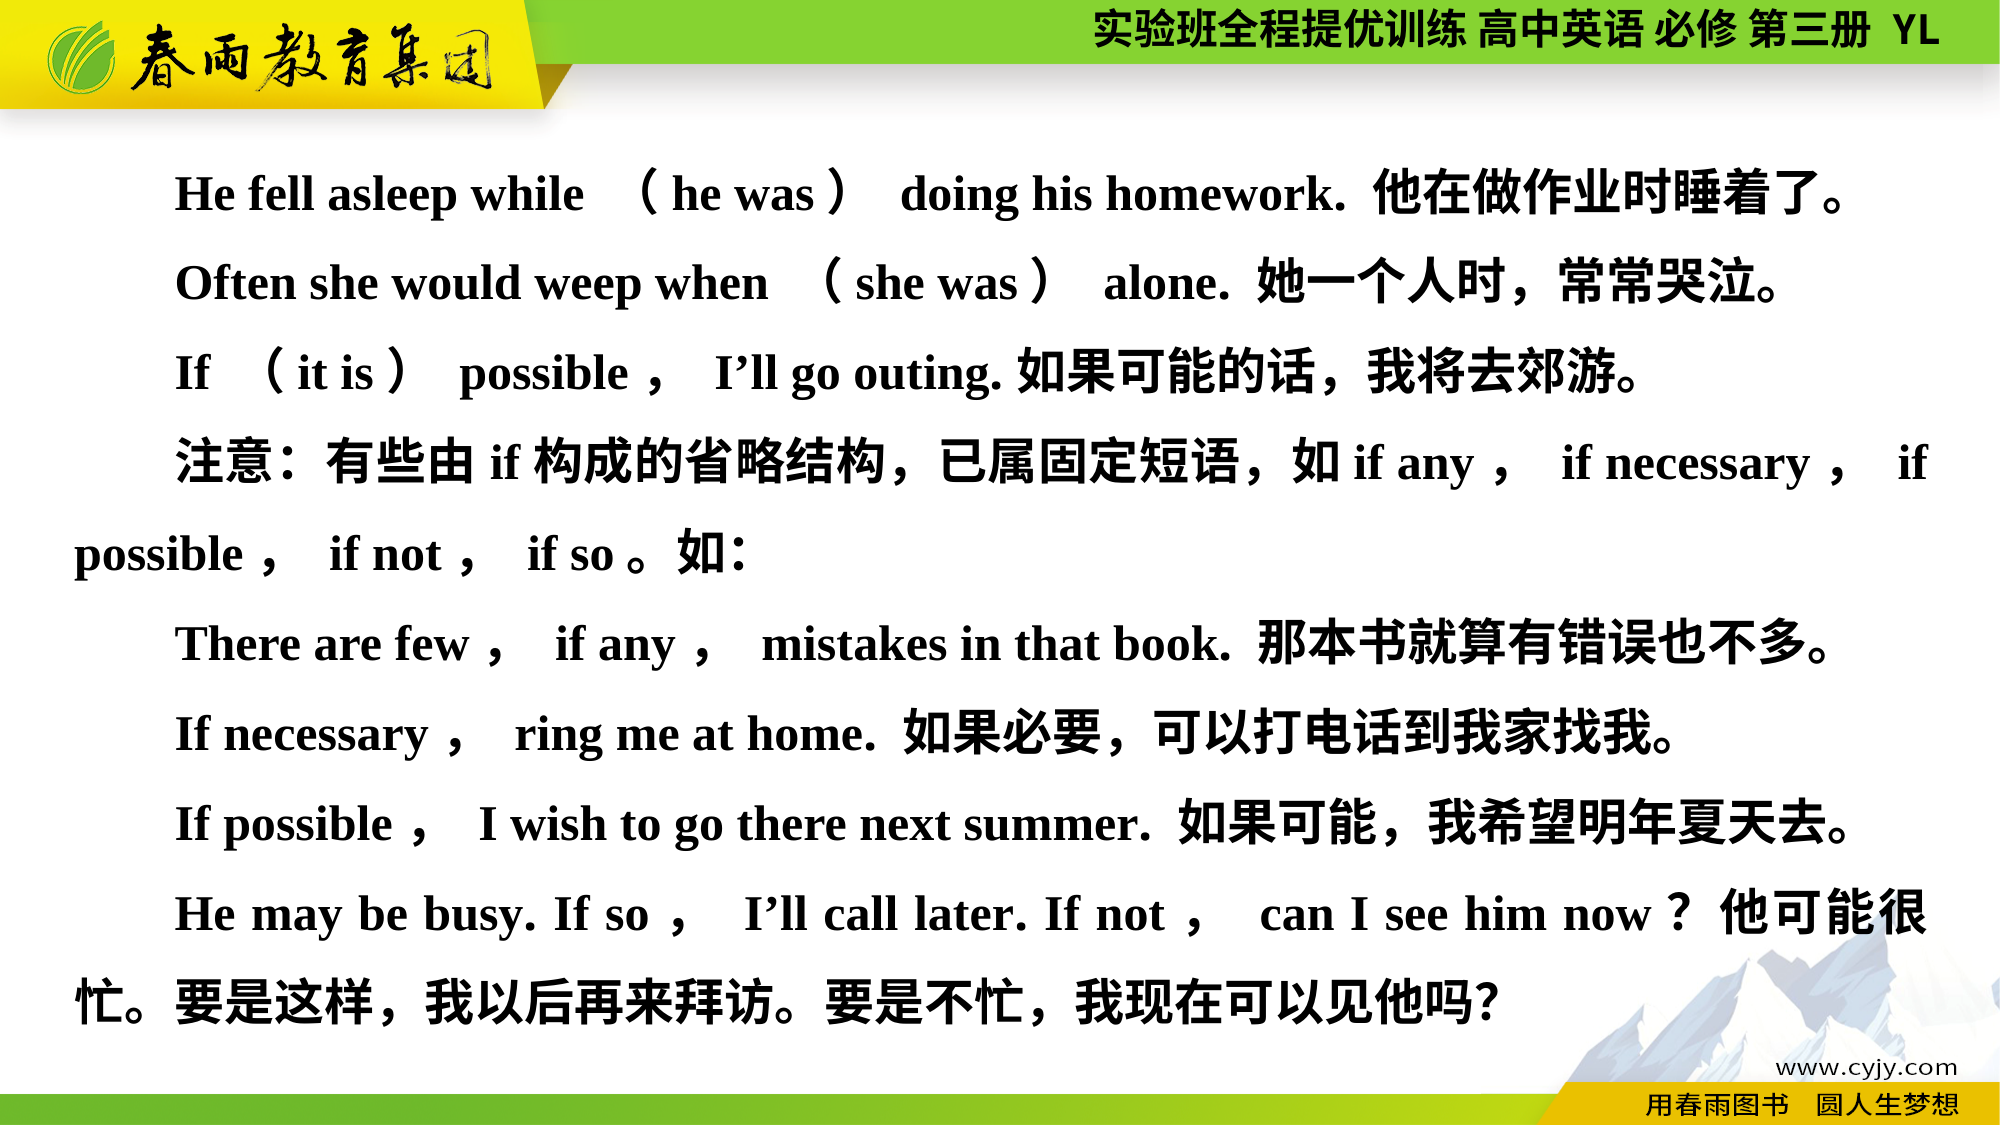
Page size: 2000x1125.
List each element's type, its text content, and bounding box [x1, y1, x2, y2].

picture [0, 0, 2000, 1125]
list He fell asleep while （he was） doing his homework. 他在做作业时睡着了。 Often she would weep when （she was） alone. 她一个人时，常常哭泣。 If （it is） possible， I’ll go outing.如果可能的话，我将去郊游。 注意：有些由if构成的省略结构，已属固定短语，如if any， if necessary， if possible， if not， if so。如： There are few， if any， mistakes in that book. 那本书就算有错误也不多。 If necessary， ring me at home. 如果必要，可以打电话到我家找我。 If possible， I wish to go there next summer. 如果可能，我希望明年夏天去。 He may be busy. If so， I’ll call later. If not， can I see him now？他可能很忙。要是这样，我以后再来拜访。要是不忙，我现在可以见他吗？ [59, 122, 1944, 1035]
